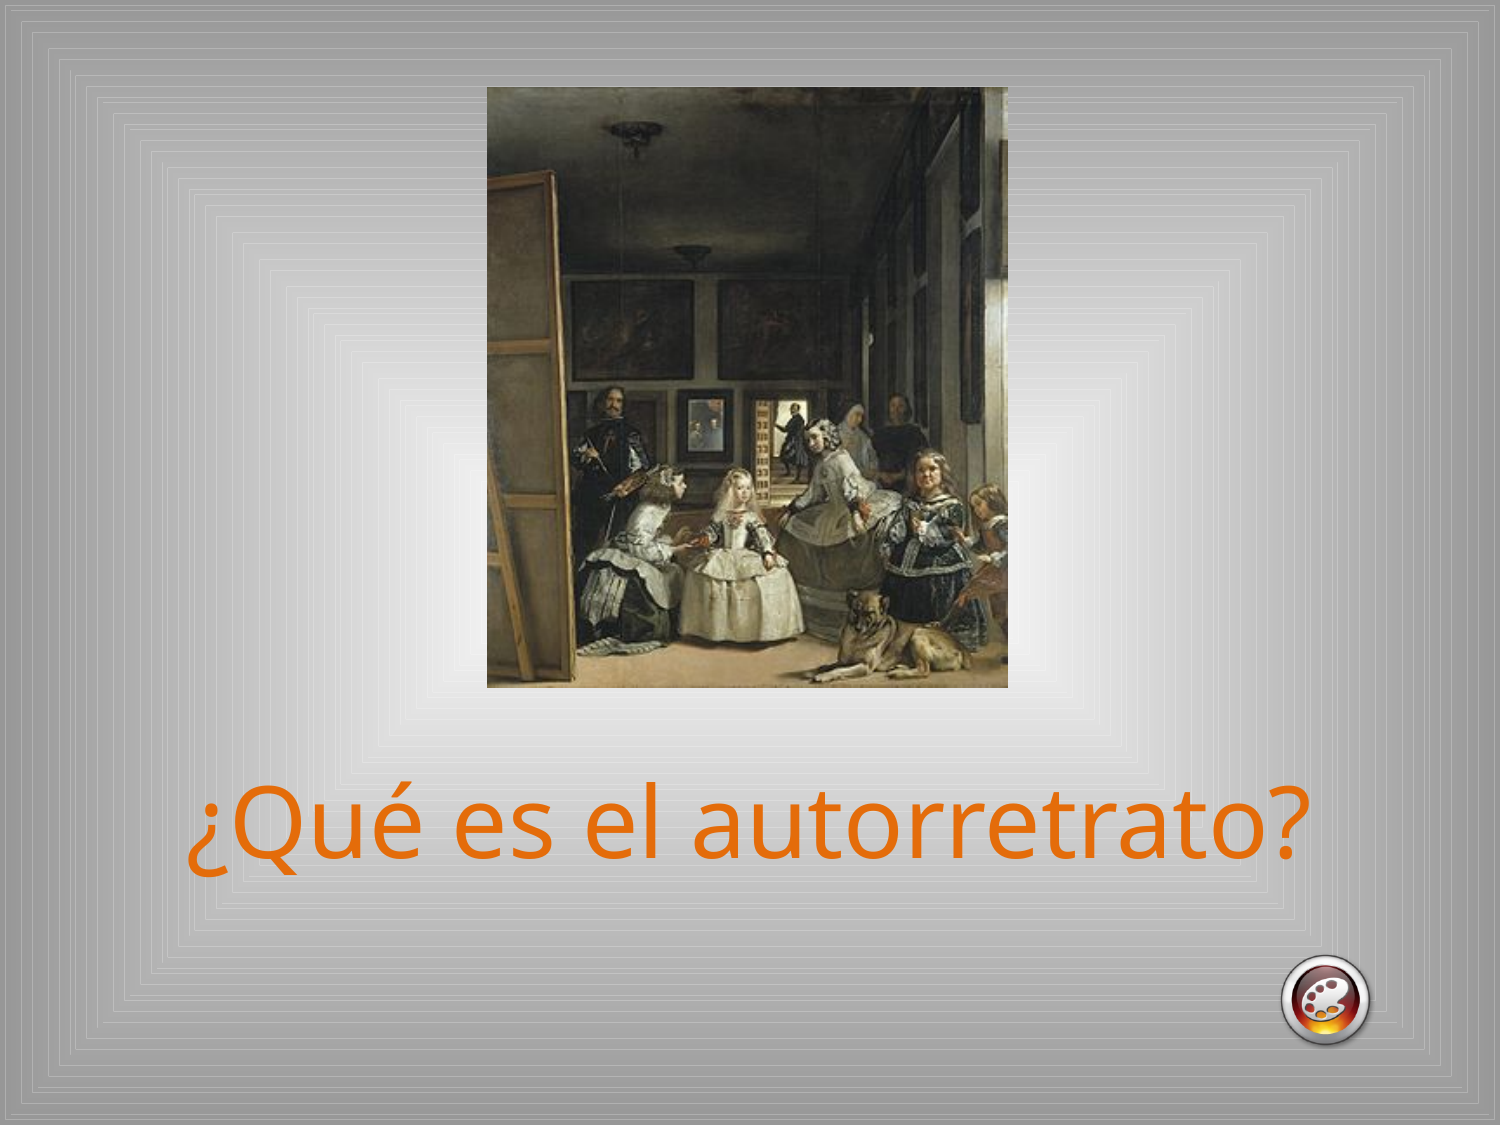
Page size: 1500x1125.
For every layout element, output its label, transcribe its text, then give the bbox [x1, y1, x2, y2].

picture [487, 87, 1008, 688]
title ¿Qué es el autorretrato? [75, 725, 1425, 913]
picture [1274, 949, 1376, 1051]
